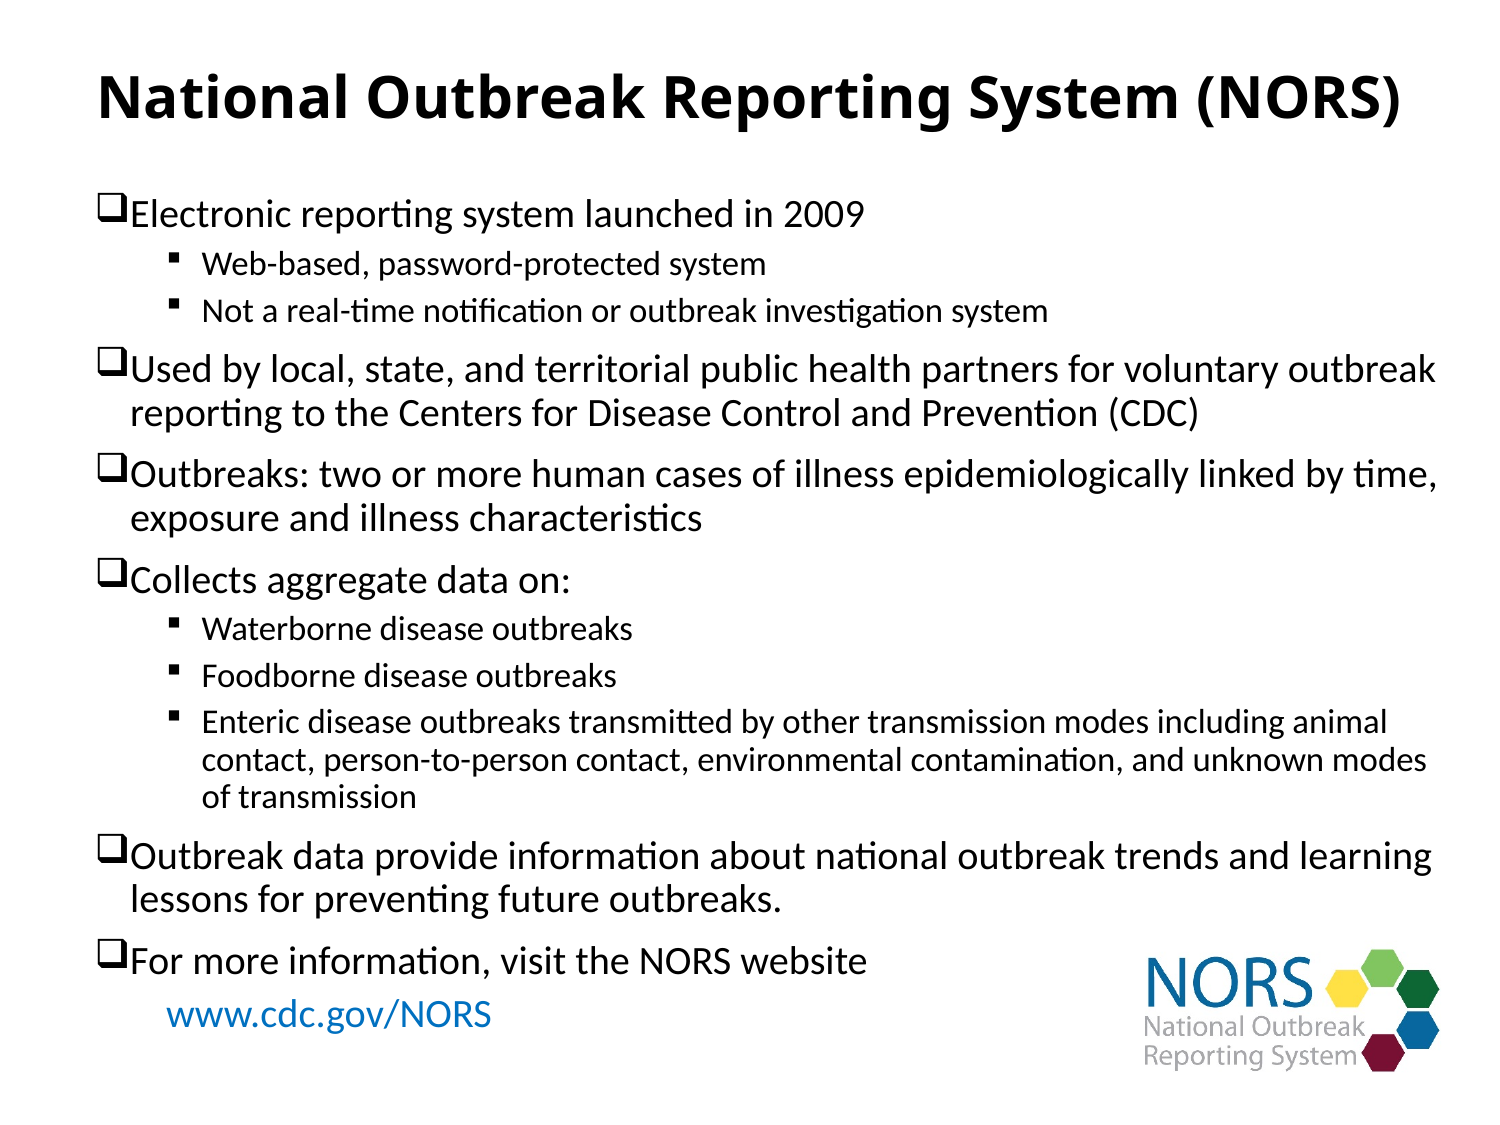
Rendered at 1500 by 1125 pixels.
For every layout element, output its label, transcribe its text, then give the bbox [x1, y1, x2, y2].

picture [1113, 931, 1466, 1089]
list Electronic reporting system launched in 2009 Web-based, password-protected system Not a real-time notification or outbreak investigation system Used by local, state, and territorial public health partners for voluntary outbreak reporting to the Centers for Disease Control and Prevention (CDC) Outbreaks: two or more human cases of illness epidemiologically linked by time, exposure and illness characteristics Collects aggregate data on: Waterborne disease outbreaks Foodborne disease outbreaks Enteric disease outbreaks transmitted by other transmission modes including animal contact, person-to-person contact, environmental contamination, and unknown modes of transmission Outbreak data provide information about national outbreak trends and learning lessons for preventing future outbreaks. For more information, visit the NORS website www.cdc.gov/NORS [79, 185, 1461, 1050]
title National Outbreak Reporting System (NORS) [79, 28, 1421, 172]
